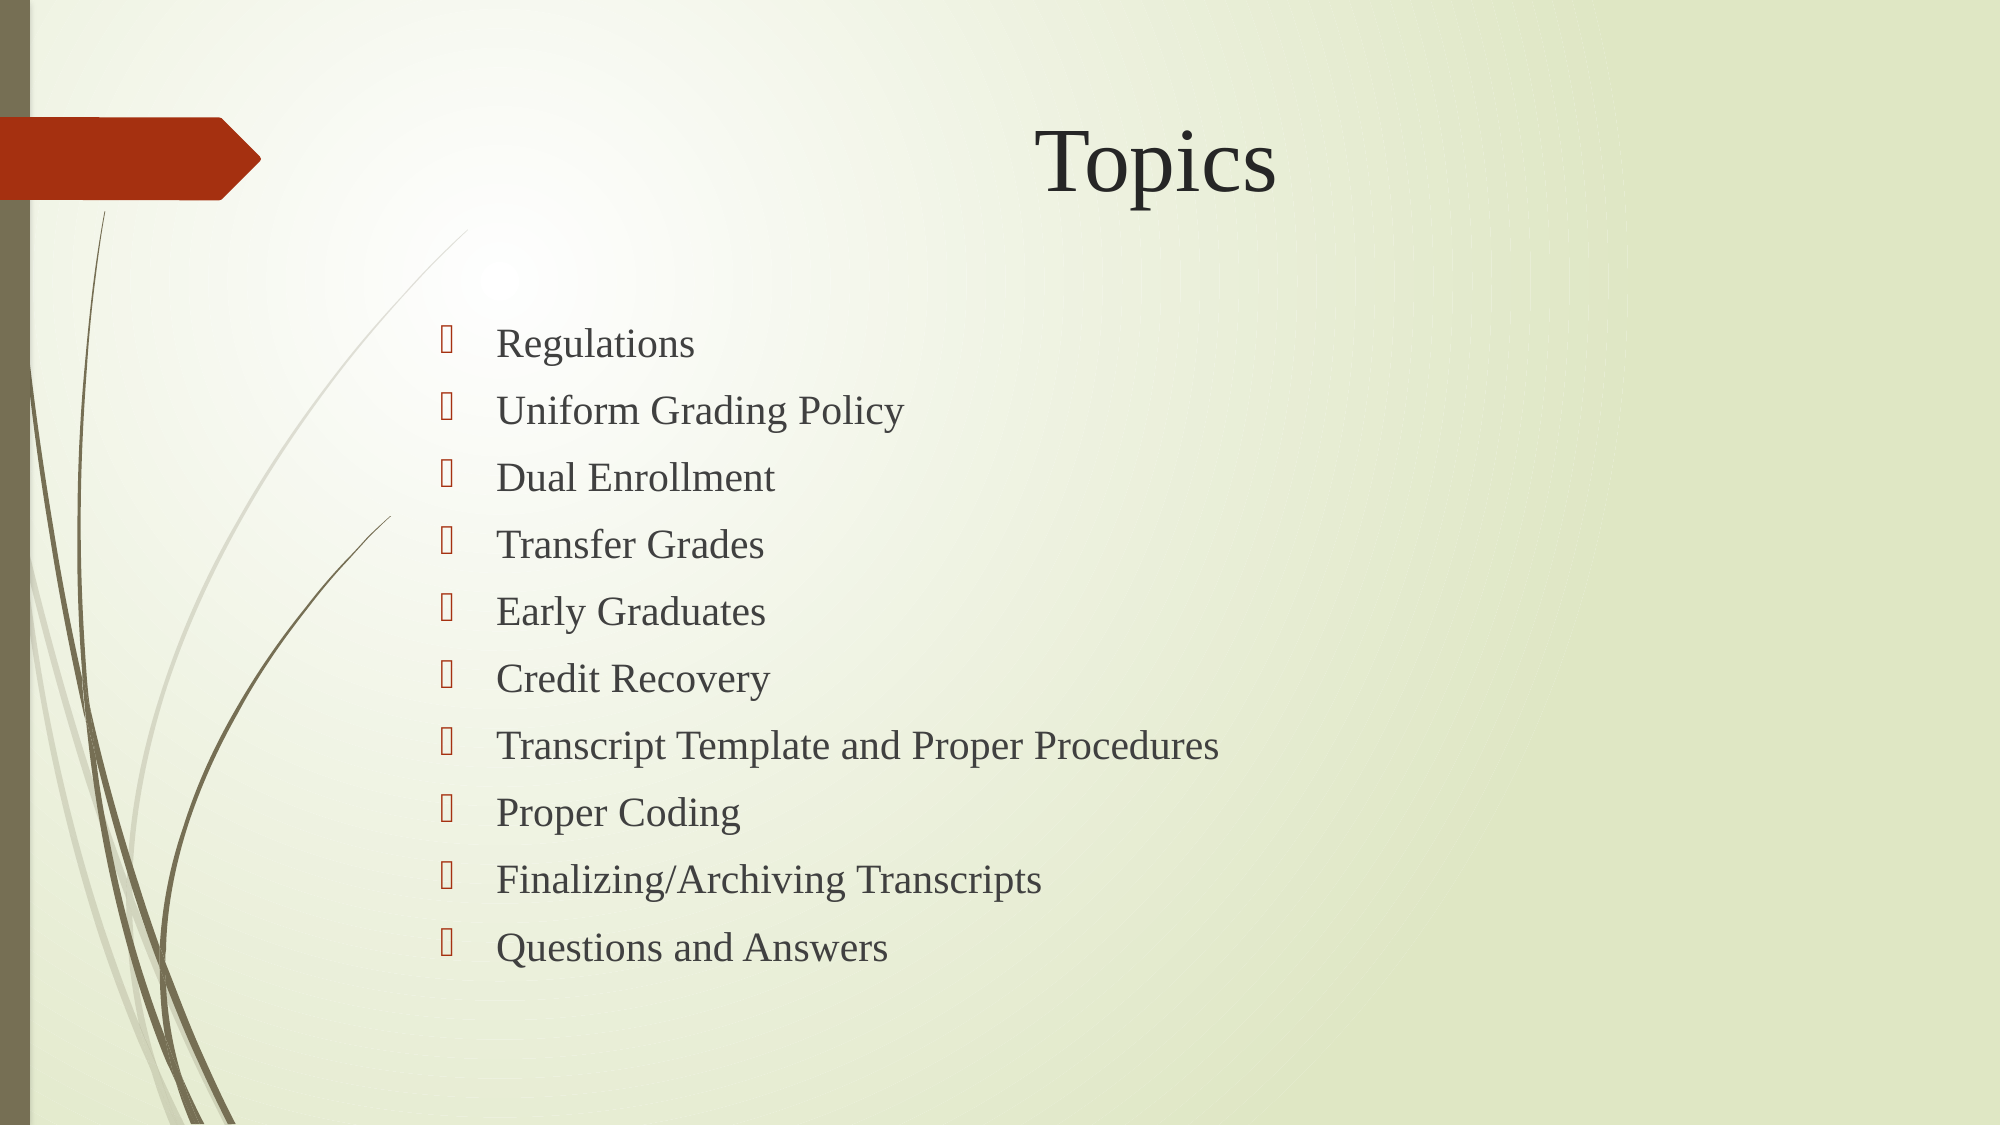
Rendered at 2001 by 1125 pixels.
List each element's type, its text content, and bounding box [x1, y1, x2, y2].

list Regulations Uniform Grading Policy Dual Enrollment Transfer Grades Early Graduates Credit Recovery Transcript Template and Proper Procedures Proper Coding Finalizing/Archiving Transcripts Questions and Answers [424, 312, 1888, 1074]
title Topics [425, 102, 1888, 312]
